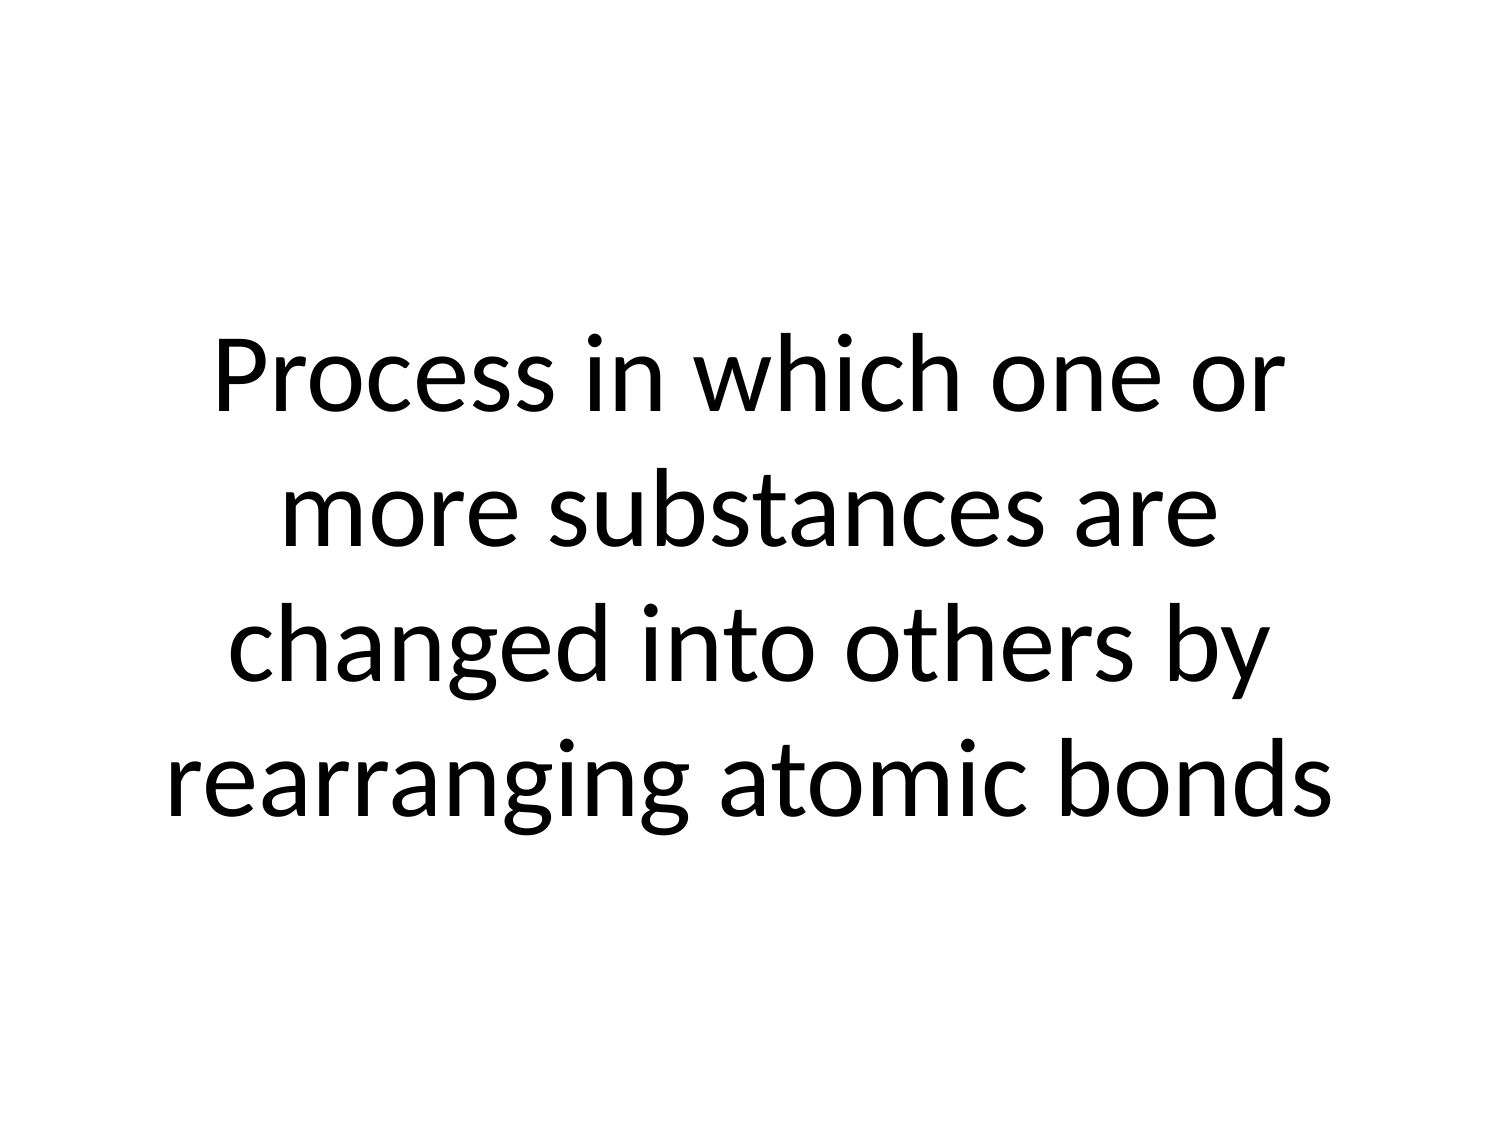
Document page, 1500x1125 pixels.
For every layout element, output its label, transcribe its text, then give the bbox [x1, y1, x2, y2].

title Process in which one or more substances are changed into others by rearranging atomic bonds [112, 50, 1388, 1088]
